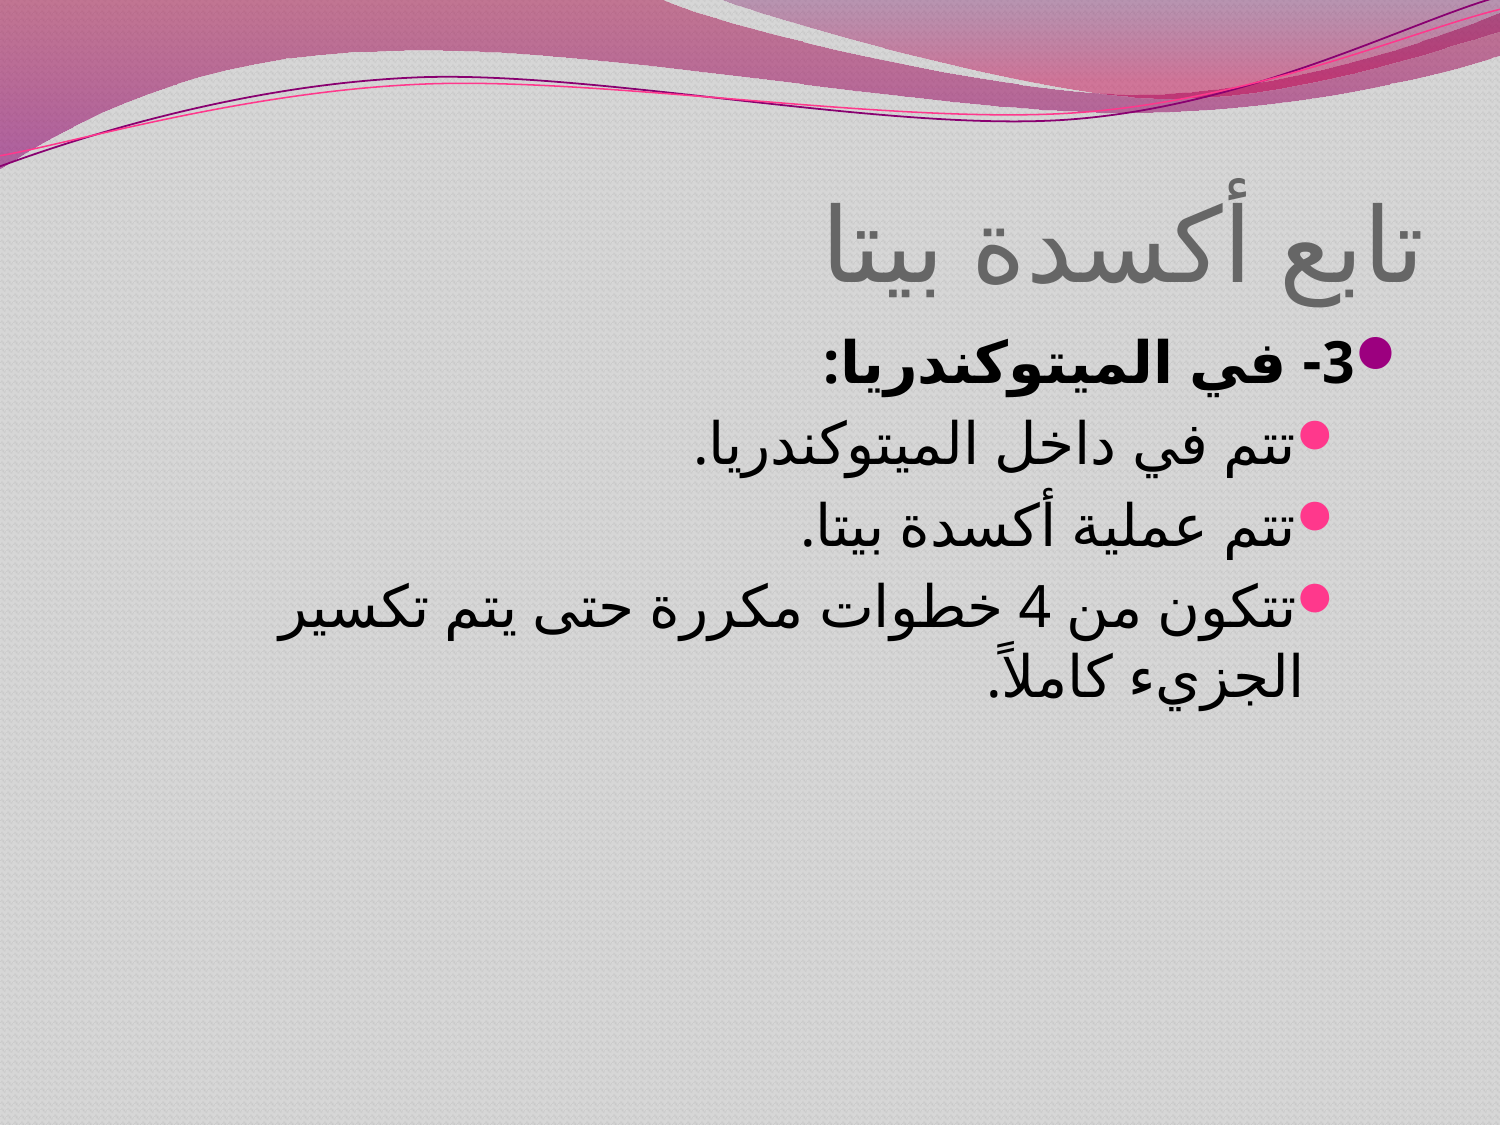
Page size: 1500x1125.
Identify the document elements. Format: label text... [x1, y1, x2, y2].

list 3- في الميتوكندريا: تتم في داخل الميتوكندريا. تتم عملية أكسدة بيتا. تتكون من 4 خطوات مكررة حتى يتم تكسير الجزيء كاملاً. [75, 317, 1425, 1038]
title تابع أكسدة بيتا [75, 115, 1425, 303]
